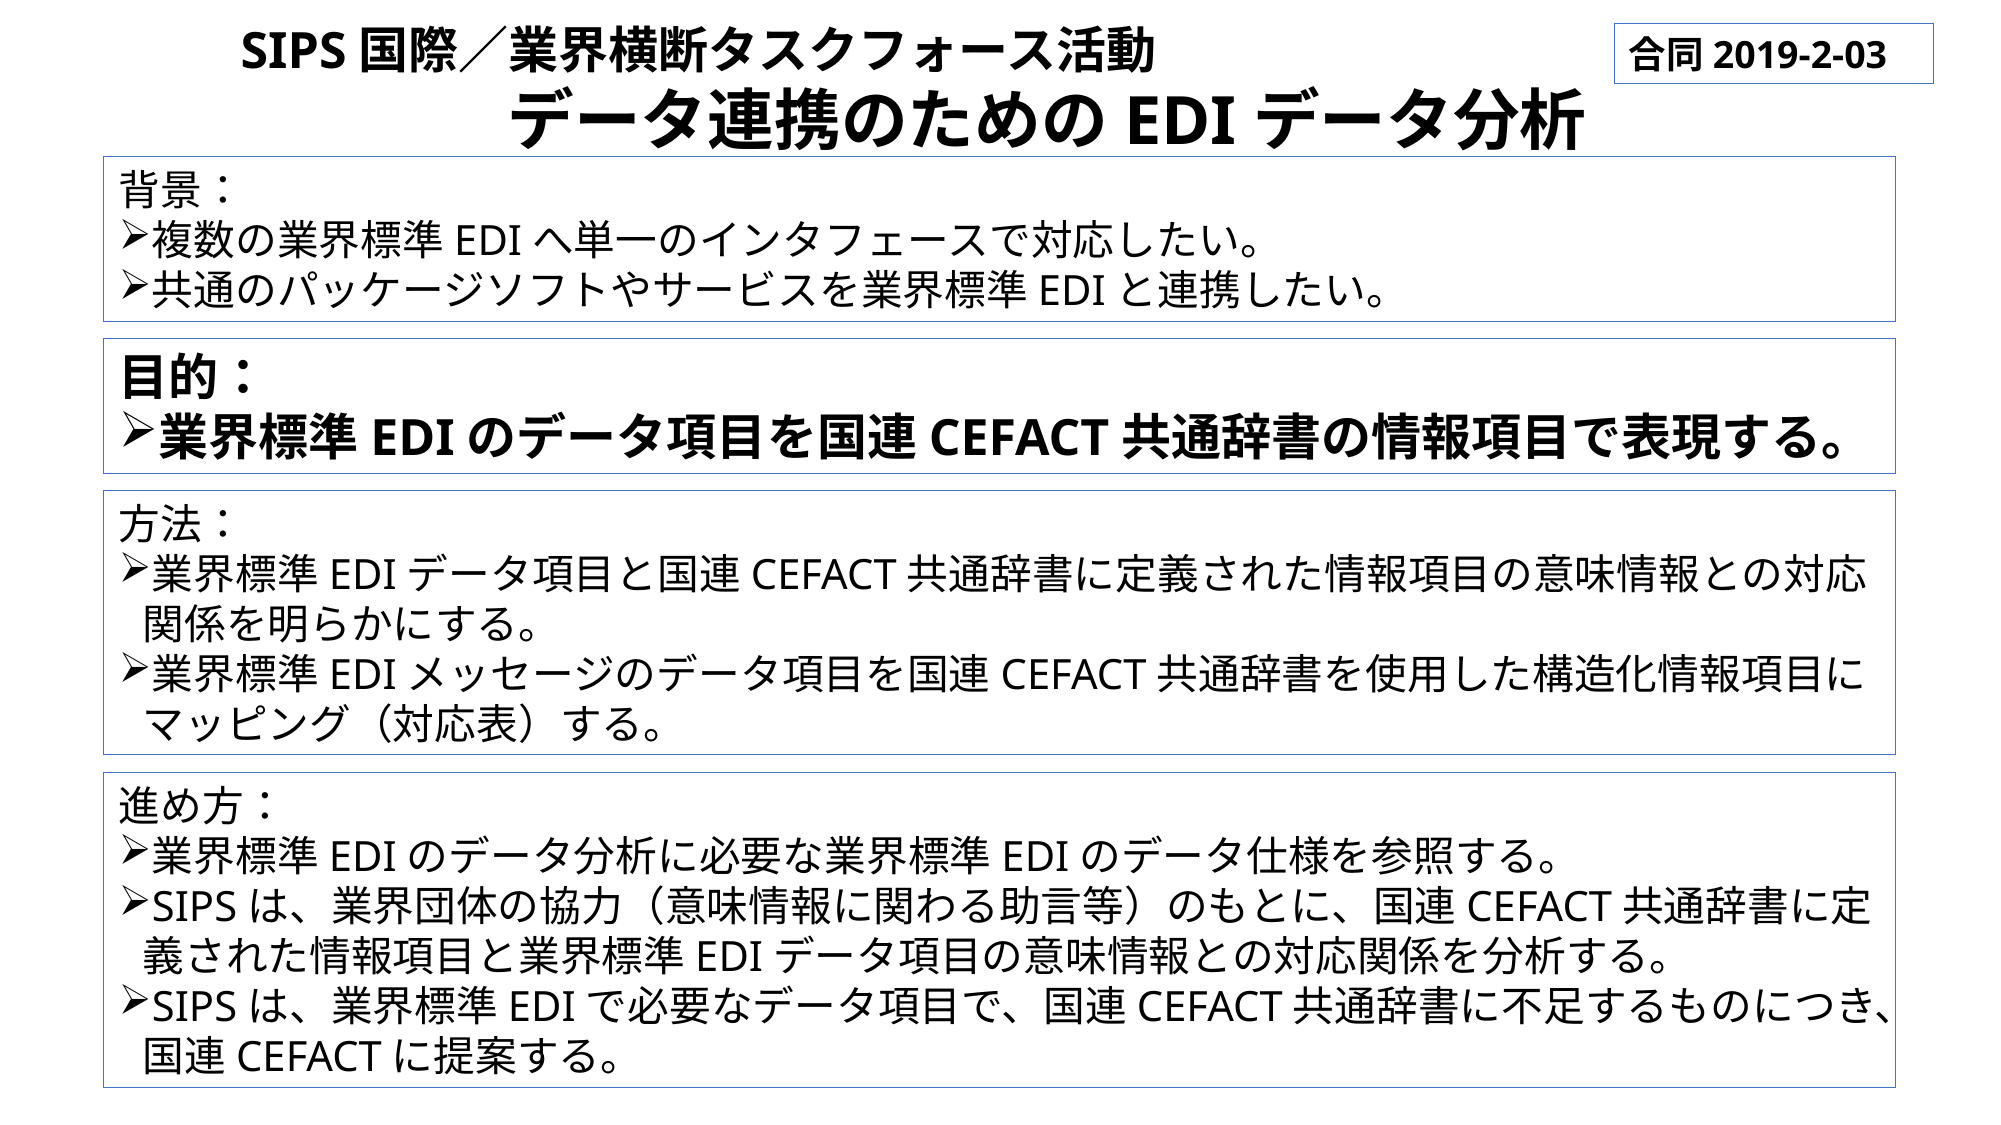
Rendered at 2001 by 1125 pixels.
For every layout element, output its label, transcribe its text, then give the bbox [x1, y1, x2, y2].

text_box 進め方： 業界標準EDIのデータ分析に必要な業界標準EDIのデータ仕様を参照する。 SIPSは、業界団体の協力（意味情報に関わる助言等）のもとに、国連CEFACT共通辞書に定義された情報項目と業界標準EDIデータ項目の意味情報との対応関係を分析する。 SIPSは、業界標準EDIで必要なデータ項目で、国連CEFACT共通辞書に不足するものにつき、国連CEFACTに提案する。 [103, 772, 1896, 1088]
text_box 背景： 複数の業界標準EDIへ単一のインタフェースで対応したい。 共通のパッケージソフトやサービスを業界標準EDIと連携したい。 [103, 156, 1896, 322]
text_box 方法： 業界標準EDIデータ項目と国連CEFACT共通辞書に定義された情報項目の意味情報との対応関係を明らかにする。 業界標準EDIメッセージのデータ項目を国連CEFACT共通辞書を使用した構造化情報項目にマッピング（対応表）する。 [103, 490, 1896, 755]
text_box SIPS国際／業界横断タスクフォース活動 データ連携のためのEDIデータ分析 [225, 11, 1719, 156]
text_box 合同2019-2-03 [1614, 23, 1934, 84]
text_box 目的： 業界標準EDIのデータ項目を国連CEFACT共通辞書の情報項目で表現する。 [103, 338, 1896, 474]
